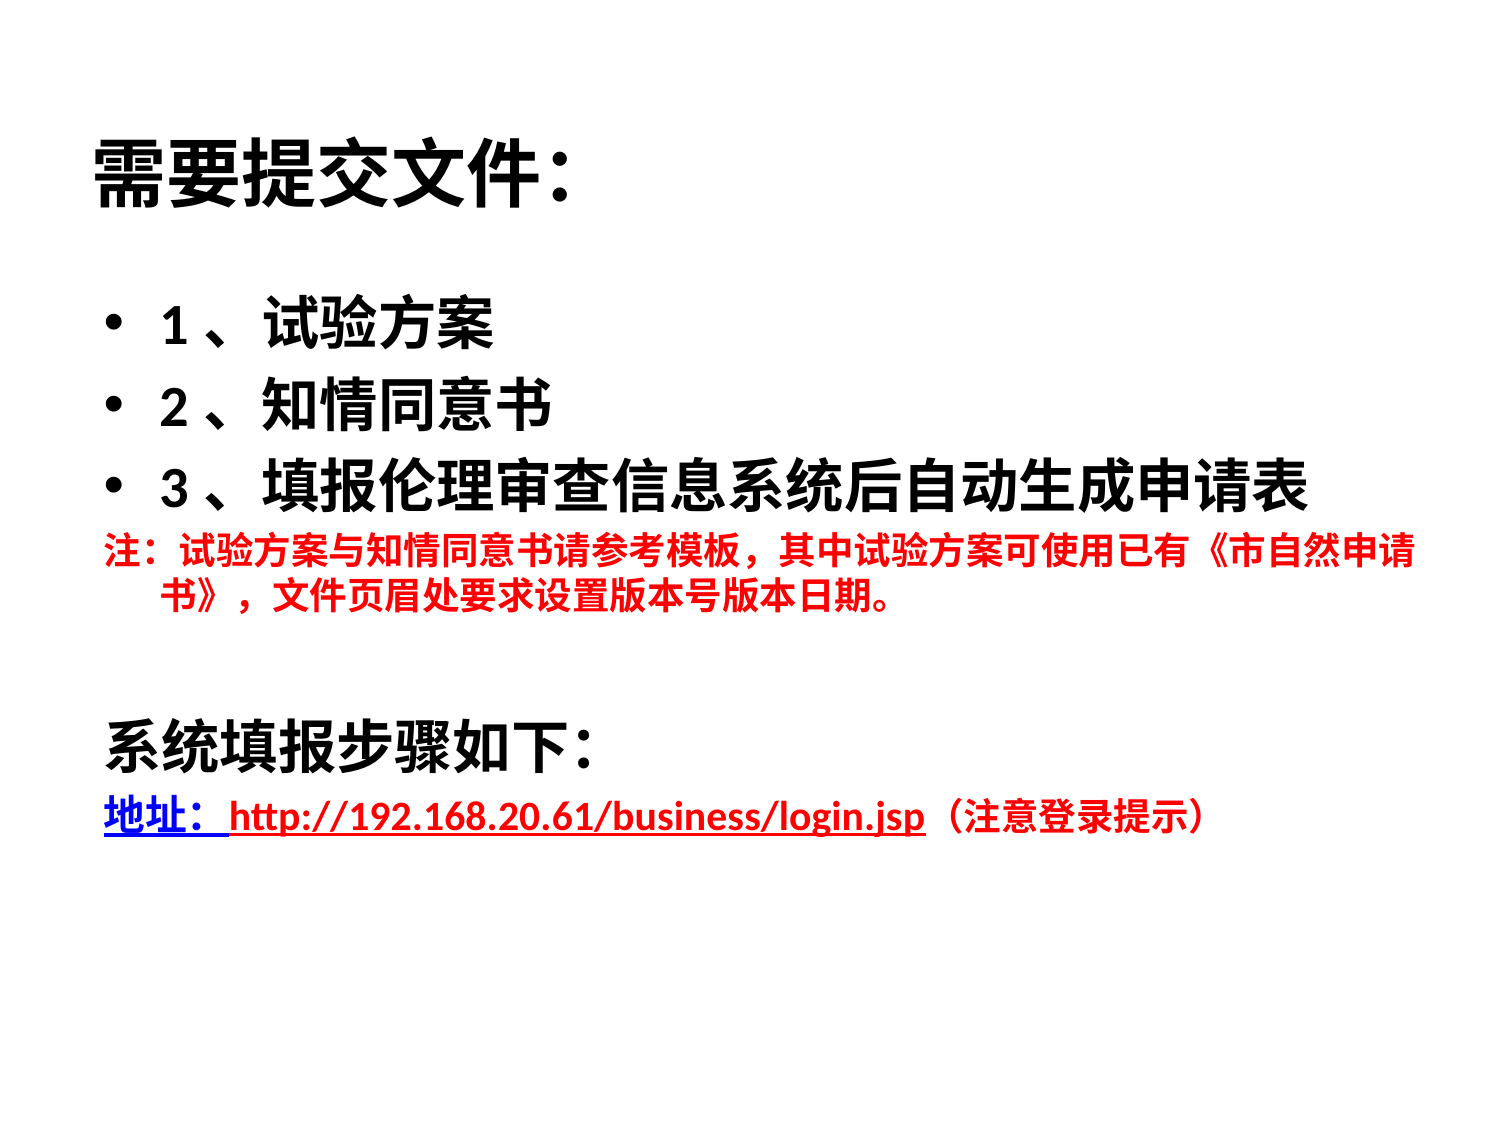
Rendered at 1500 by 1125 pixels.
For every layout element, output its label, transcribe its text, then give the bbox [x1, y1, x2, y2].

title 需要提交文件： [76, 78, 1427, 266]
list 1、试验方案 2、知情同意书 3、填报伦理审查信息系统后自动生成申请表 注：试验方案与知情同意书请参考模板，其中试验方案可使用已有《市自然申请书》，文件页眉处要求设置版本号版本日期。 系统填报步骤如下： 地址：http://192.168.20.61/business/login.jsp（注意登录提示） [88, 278, 1439, 958]
